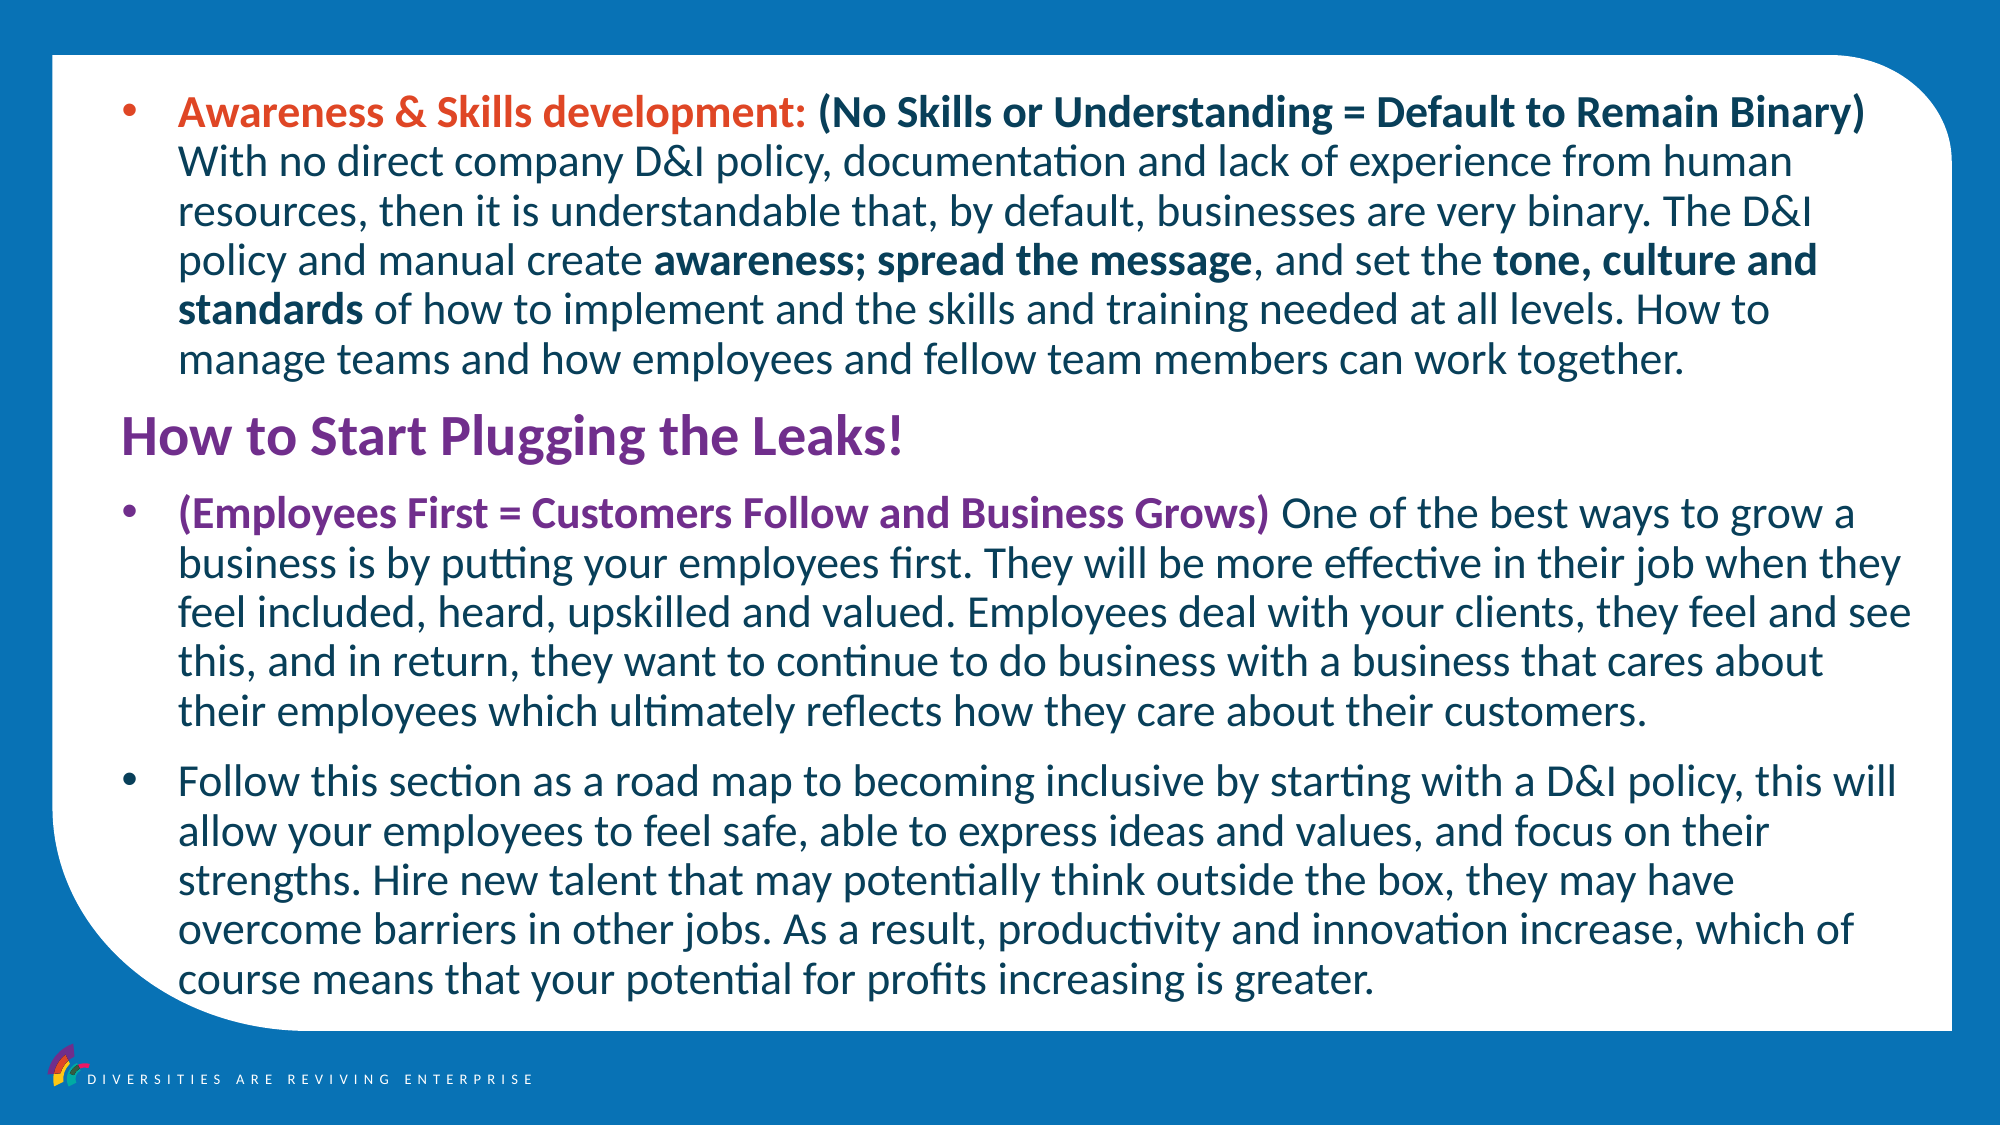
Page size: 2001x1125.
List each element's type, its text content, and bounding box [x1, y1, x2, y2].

list Awareness & Skills development: (No Skills or Understanding = Default to Remain Binary) With no direct company D&I policy, documentation and lack of experience from human resources, then it is understandable that, by default, businesses are very binary. The D&I policy and manual create awareness; spread the message, and set the tone, culture and standards of how to implement and the skills and training needed at all levels. How to manage teams and how employees and fellow team members can work together. How to Start Plugging the Leaks! (Employees First = Customers Follow and Business Grows) One of the best ways to grow a business is by putting your employees first. They will be more effective in their job when they feel included, heard, upskilled and valued. Employees deal with your clients, they feel and see this, and in return, they want to continue to do business with a business that cares about their employees which ultimately reflects how they care about their customers. Follow this section as a road map to becoming inclusive by starting with a D&I policy, this will allow your employees to feel safe, able to express ideas and values, and focus on their strengths. Hire new talent that may potentially think outside the box, they may have overcome barriers in other jobs. As a result, productivity and innovation increase, which of course means that your potential for profits increasing is greater. [106, 80, 1938, 712]
